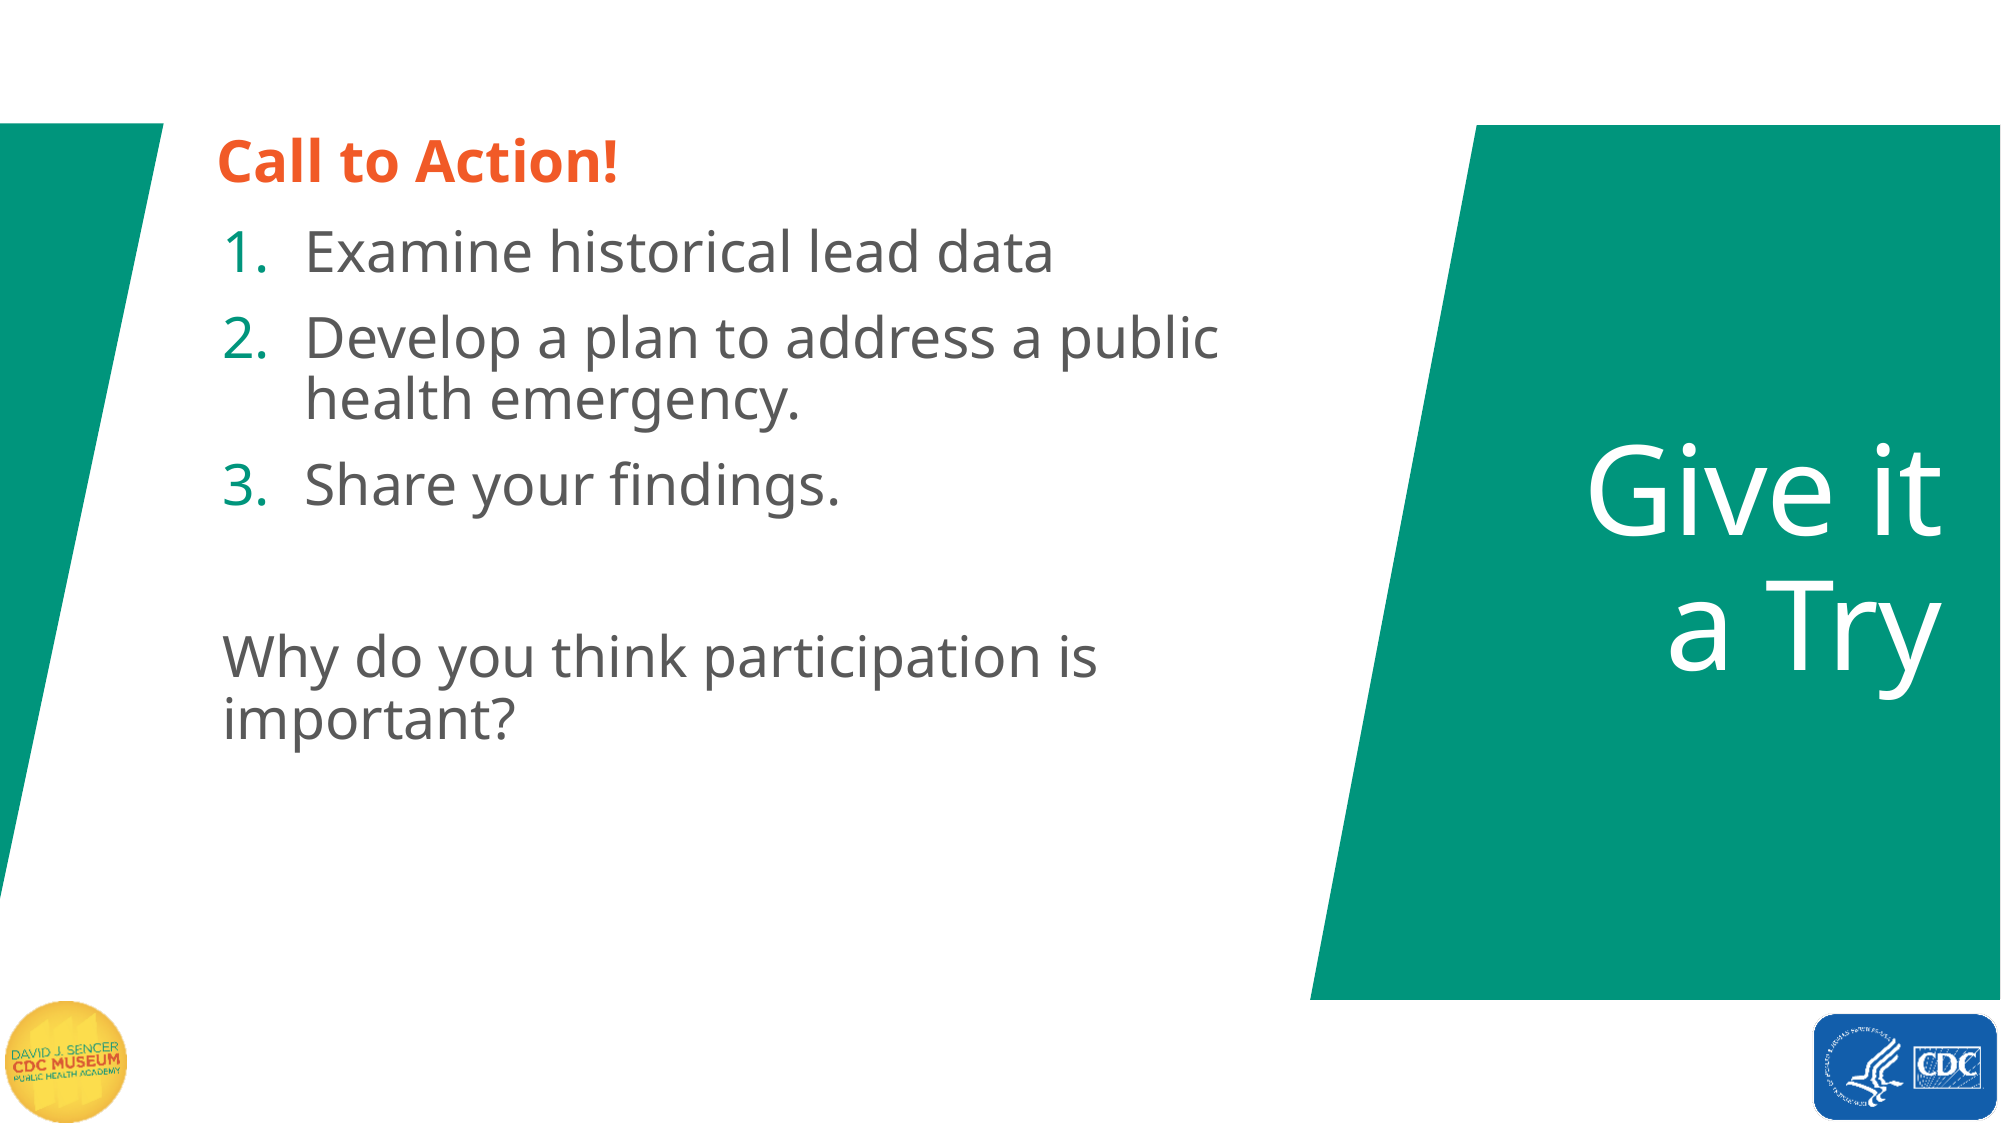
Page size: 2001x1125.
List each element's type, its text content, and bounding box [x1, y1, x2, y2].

picture [4, 1001, 127, 1123]
text_box [1309, 124, 2000, 1001]
text_box Call to Action! [200, 124, 1350, 216]
list Examine historical lead data Develop a plan to address a public health emergency. Share your findings. Why do you think participation is important? [206, 215, 1375, 762]
picture [1801, 1006, 2000, 1125]
title Give it a Try [1473, 306, 1957, 819]
text_box [0, 0, 2000, 1125]
text_box [0, 122, 165, 902]
